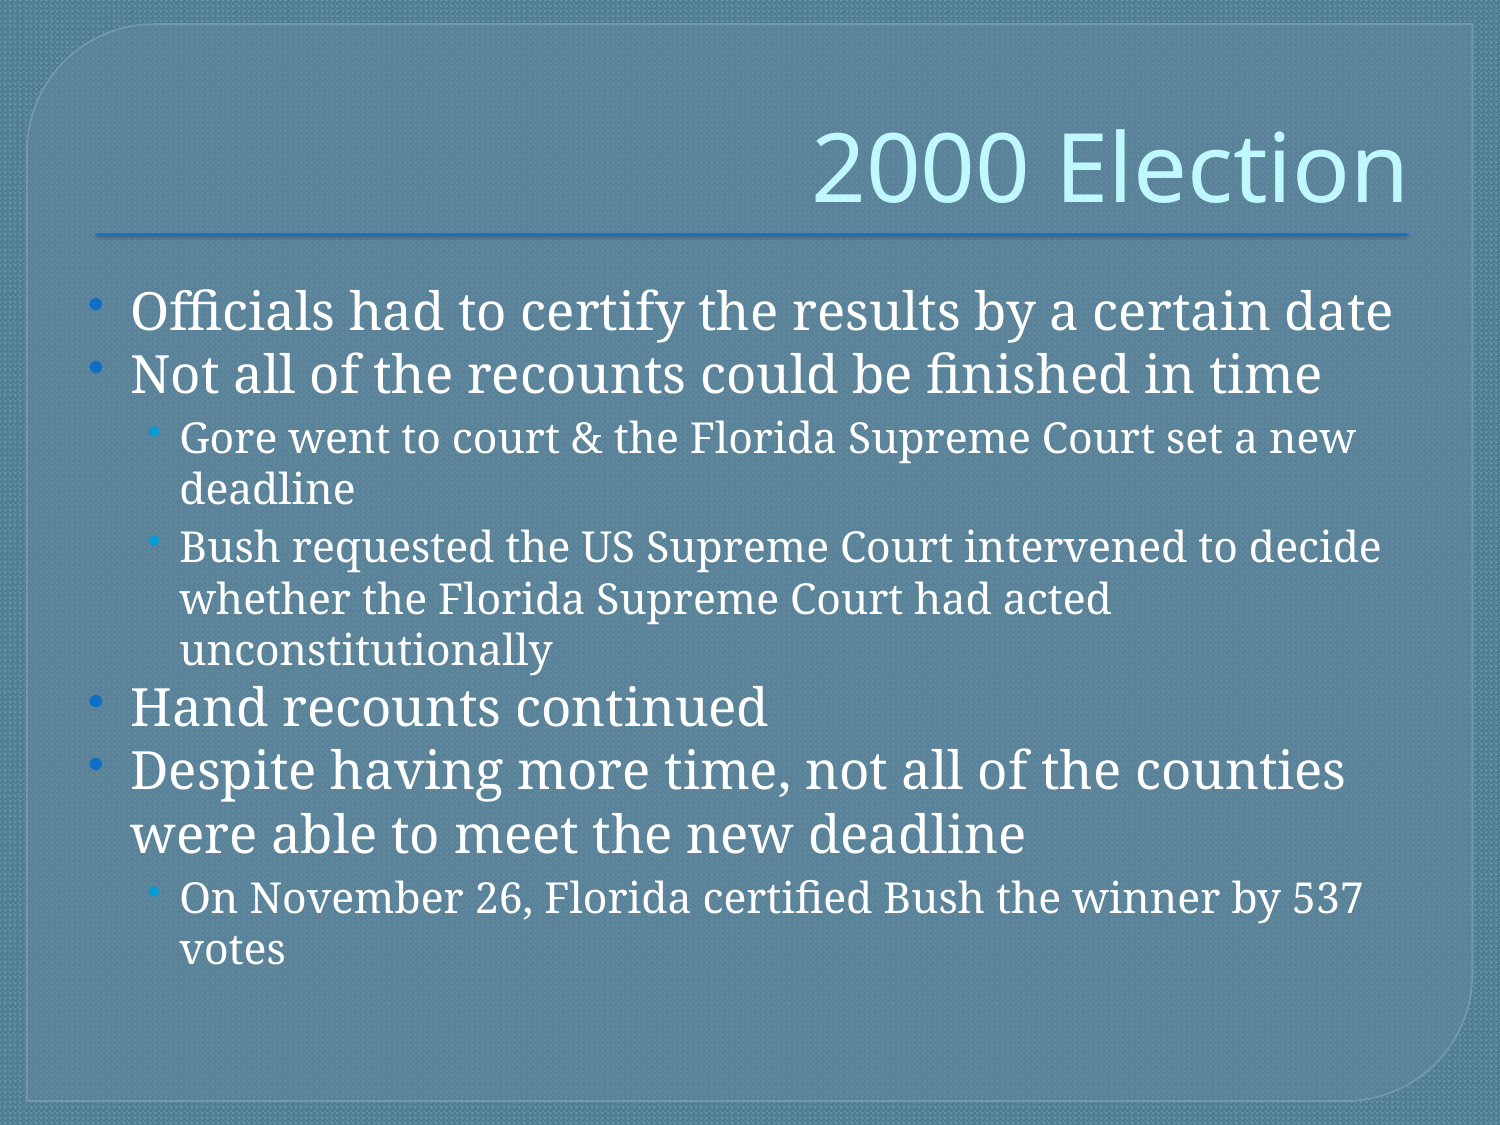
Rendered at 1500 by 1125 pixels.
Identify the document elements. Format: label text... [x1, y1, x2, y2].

title 2000 Election [75, 41, 1425, 230]
list Officials had to certify the results by a certain date Not all of the recounts could be finished in time Gore went to court & the Florida Supreme Court set a new deadline Bush requested the US Supreme Court intervened to decide whether the Florida Supreme Court had acted unconstitutionally Hand recounts continued Despite having more time, not all of the counties were able to meet the new deadline On November 26, Florida certified Bush the winner by 537 votes [75, 270, 1425, 1013]
